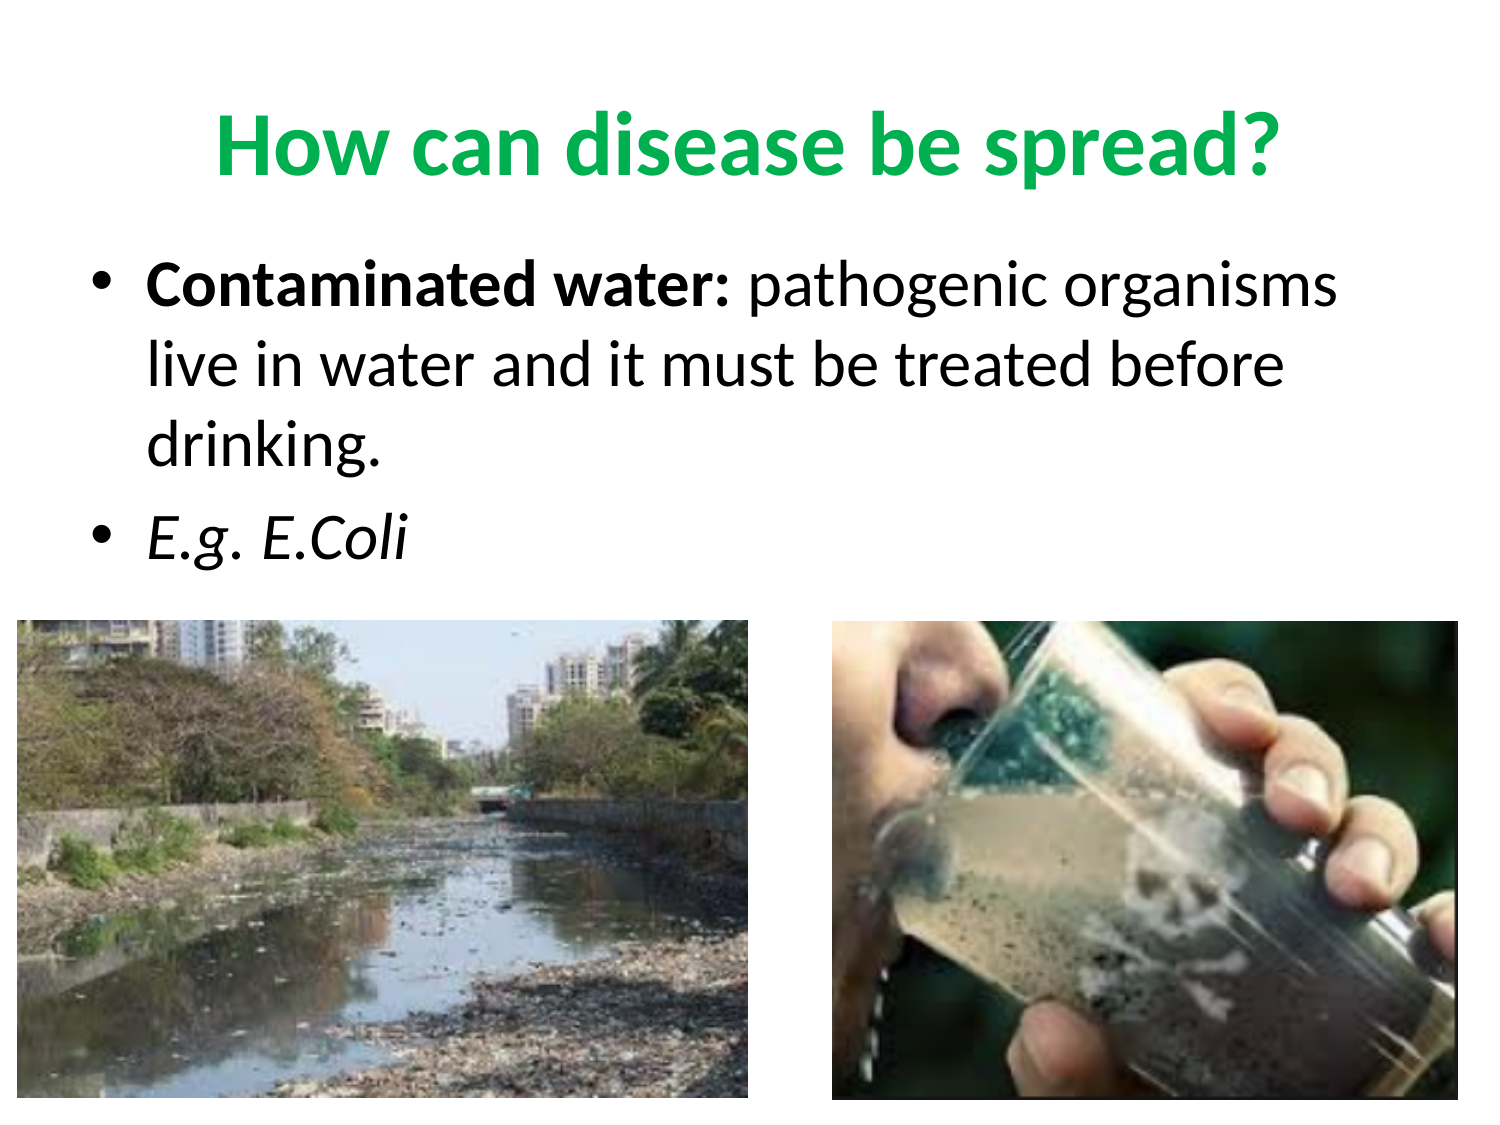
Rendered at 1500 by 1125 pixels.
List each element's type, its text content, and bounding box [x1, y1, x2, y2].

picture [17, 620, 748, 1098]
picture [832, 621, 1459, 1101]
list Contaminated water: pathogenic organisms live in water and it must be treated before drinking. E.g. E.Coli [75, 231, 1425, 1083]
title How can disease be spread? [75, 45, 1425, 231]
